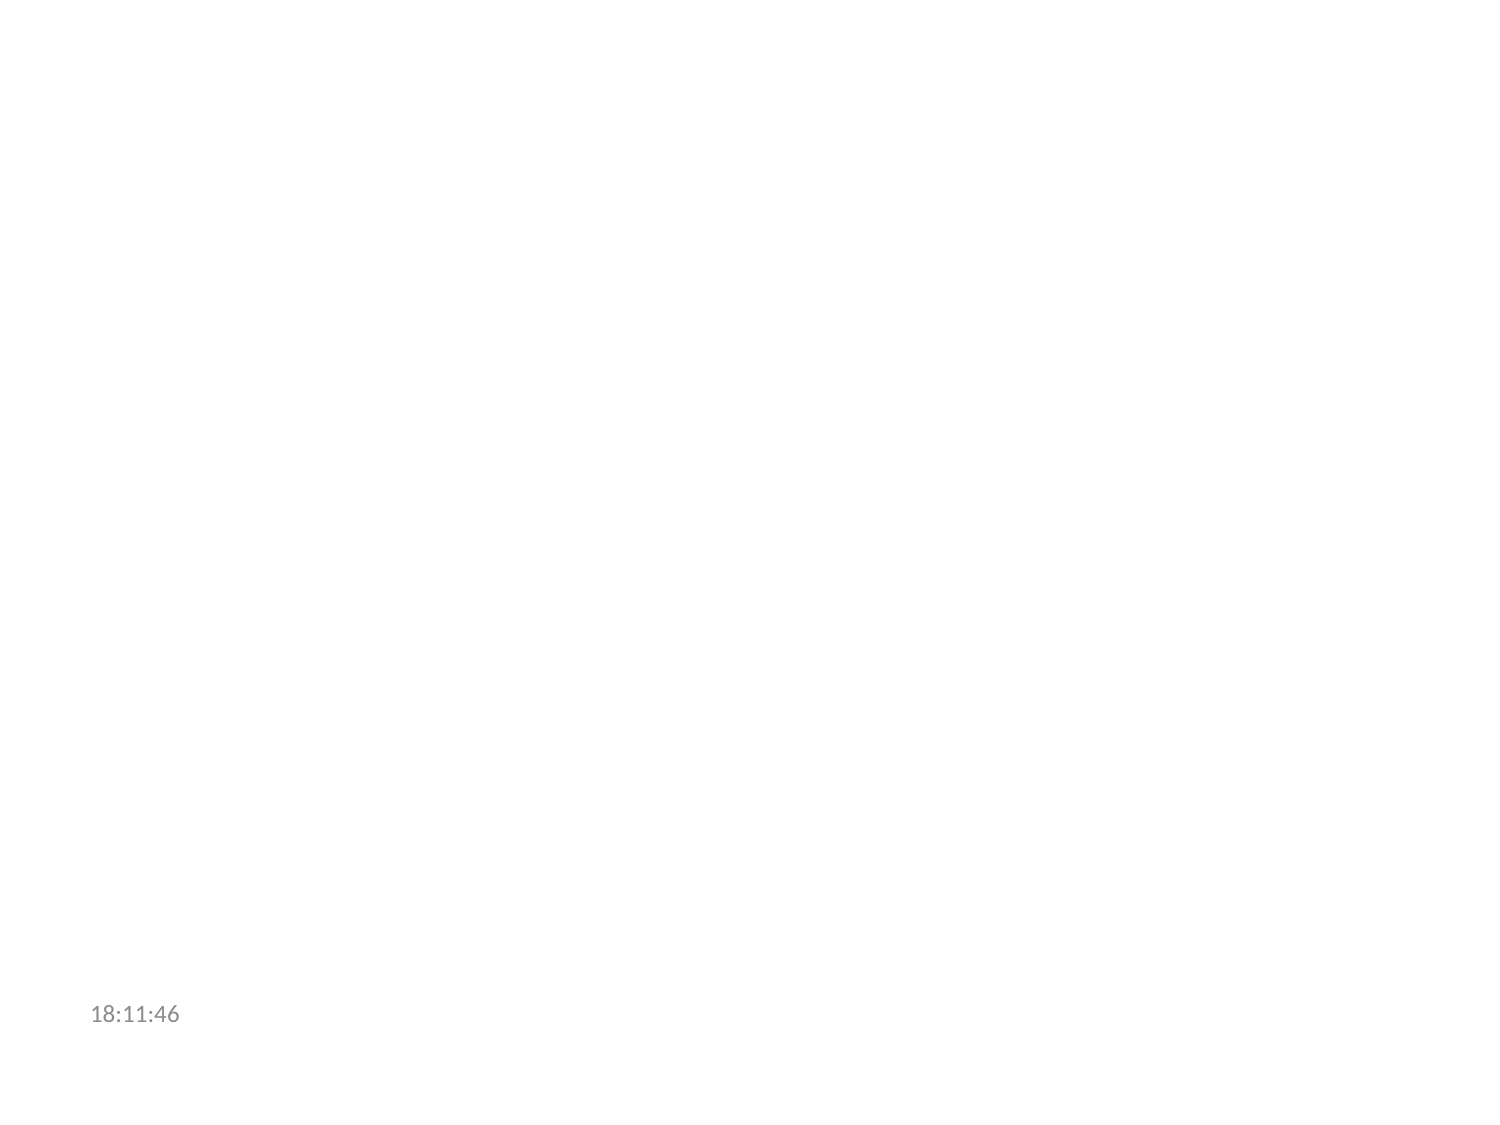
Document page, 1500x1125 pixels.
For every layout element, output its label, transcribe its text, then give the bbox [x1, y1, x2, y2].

text_box 15:35:09 [75, 982, 425, 1043]
